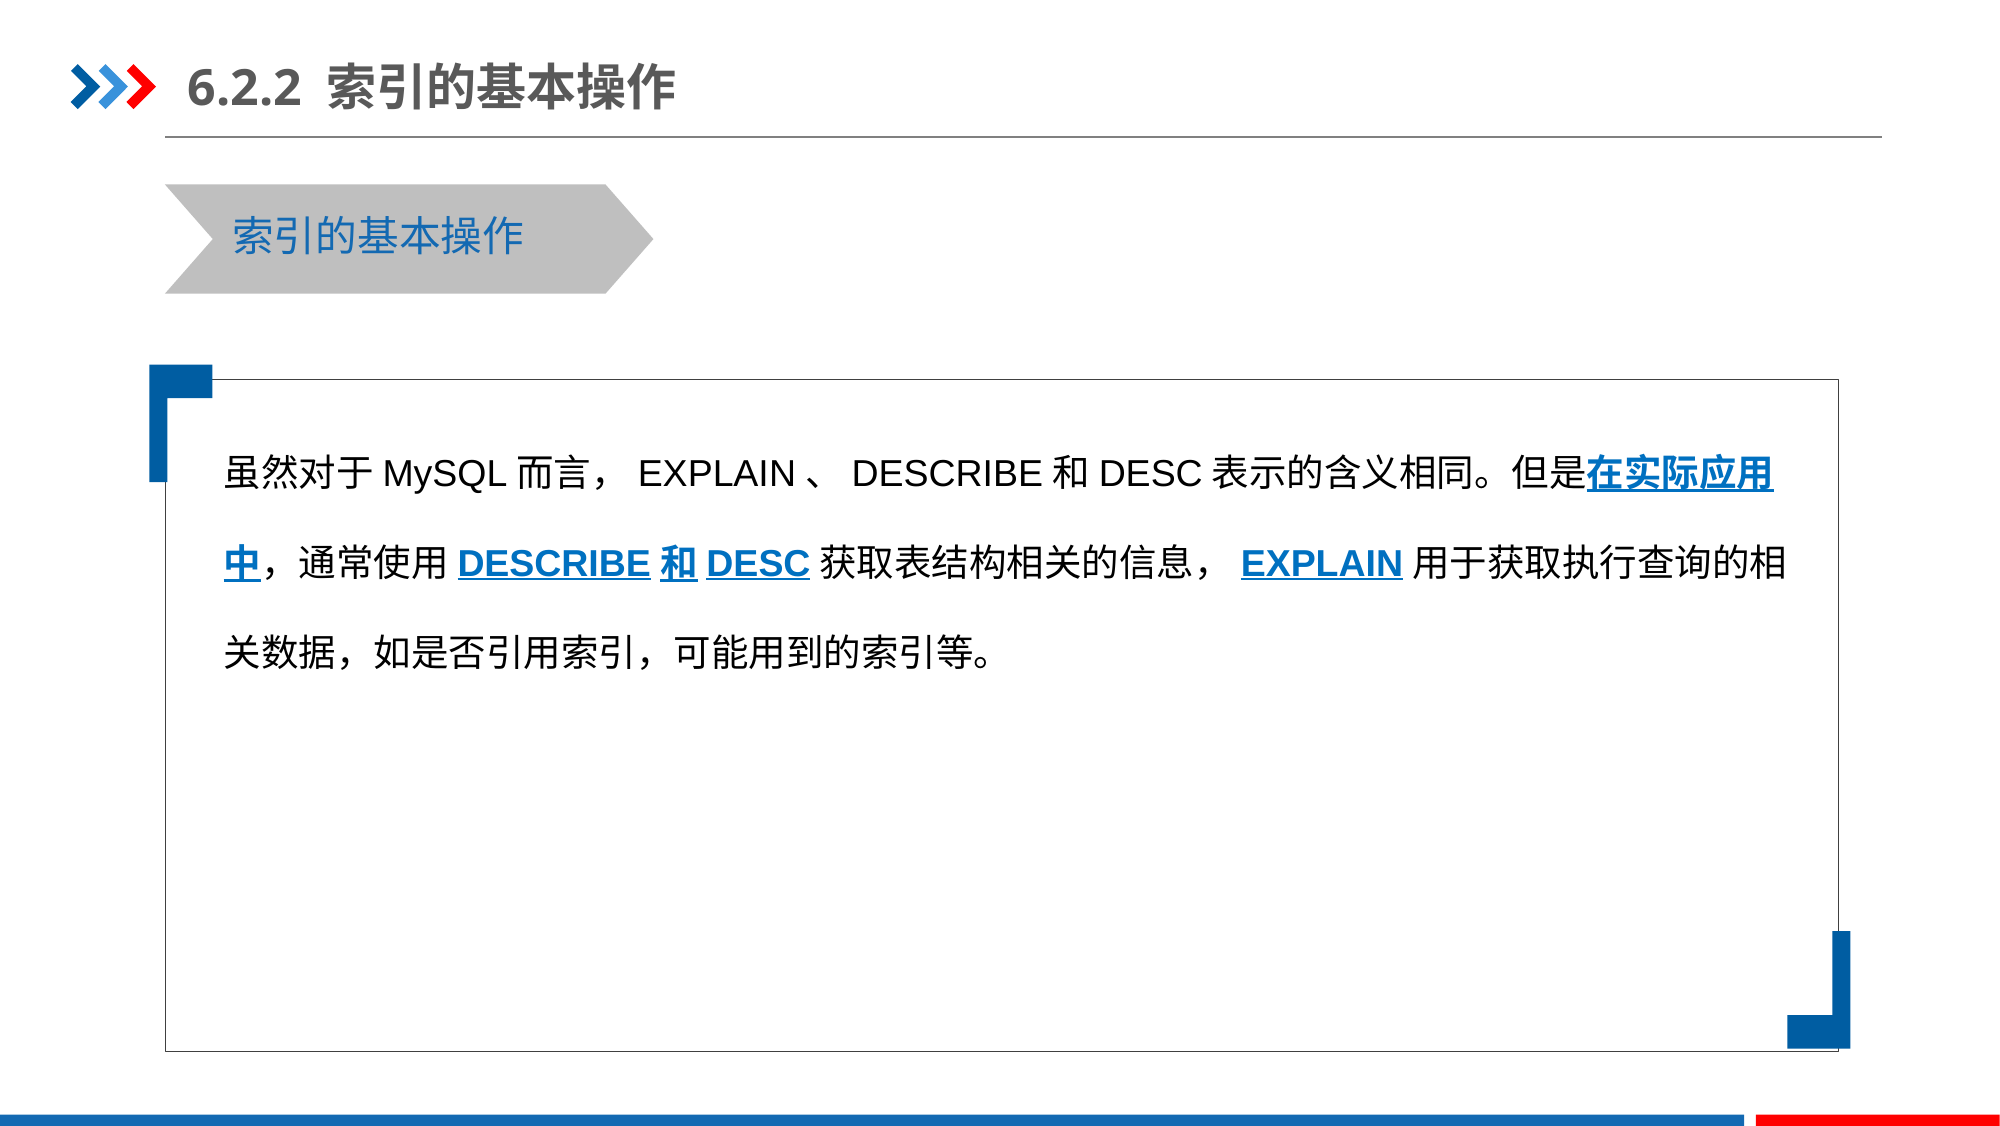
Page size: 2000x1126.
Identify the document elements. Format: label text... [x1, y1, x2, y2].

text_box [1785, 929, 1852, 1051]
text_box 6.2.2 索引的基本操作 [187, 43, 827, 127]
text_box [163, 378, 1841, 1053]
text_box [164, 184, 654, 294]
text_box [147, 363, 215, 484]
text_box 索引的基本操作 [217, 202, 539, 317]
